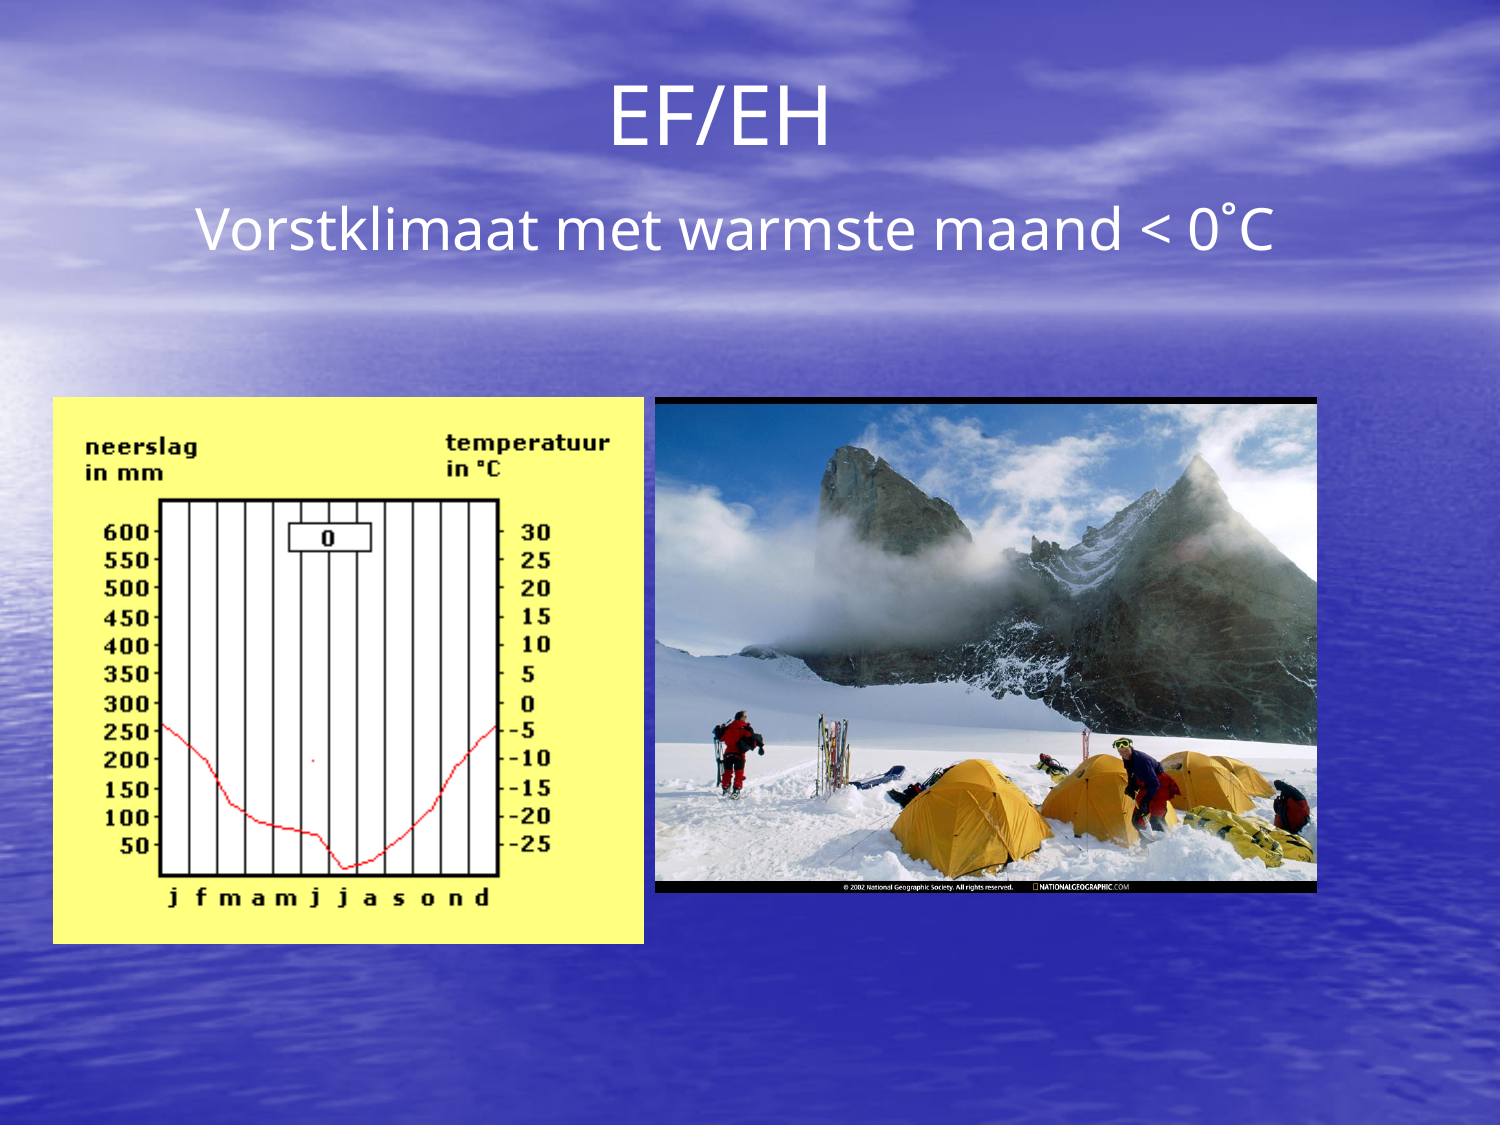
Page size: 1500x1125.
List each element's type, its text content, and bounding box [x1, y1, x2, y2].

text_box Vorstklimaat met warmste maand < 0˚C [0, 184, 1471, 270]
text_box EF/EH [0, 30, 1442, 114]
text_box [29, 326, 1500, 422]
picture [655, 396, 1317, 893]
picture [52, 396, 644, 944]
